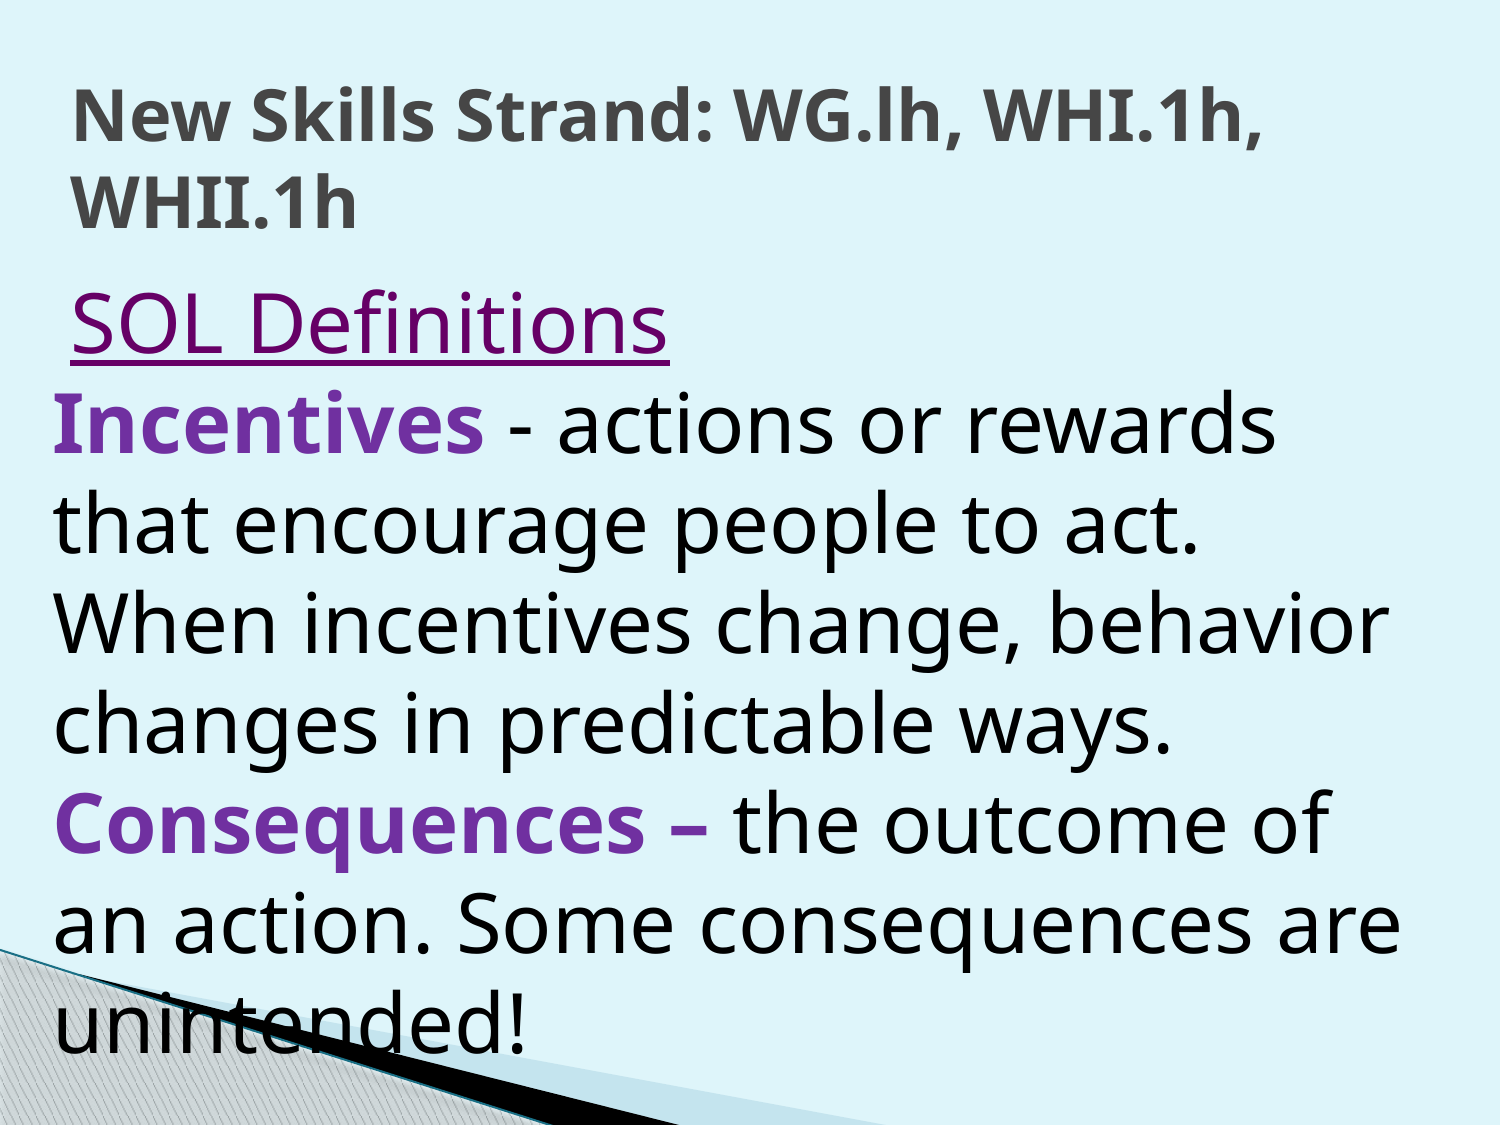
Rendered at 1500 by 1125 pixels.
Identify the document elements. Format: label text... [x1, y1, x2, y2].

title New Skills Strand: WG.lh, WHI.1h, WHII.1h [55, 62, 1475, 250]
list SOL Definitions Incentives - actions or rewards that encourage people to act. When incentives change, behavior changes in predictable ways. Consequences – the outcome of an action. Some consequences are unintended! [37, 262, 1463, 1100]
